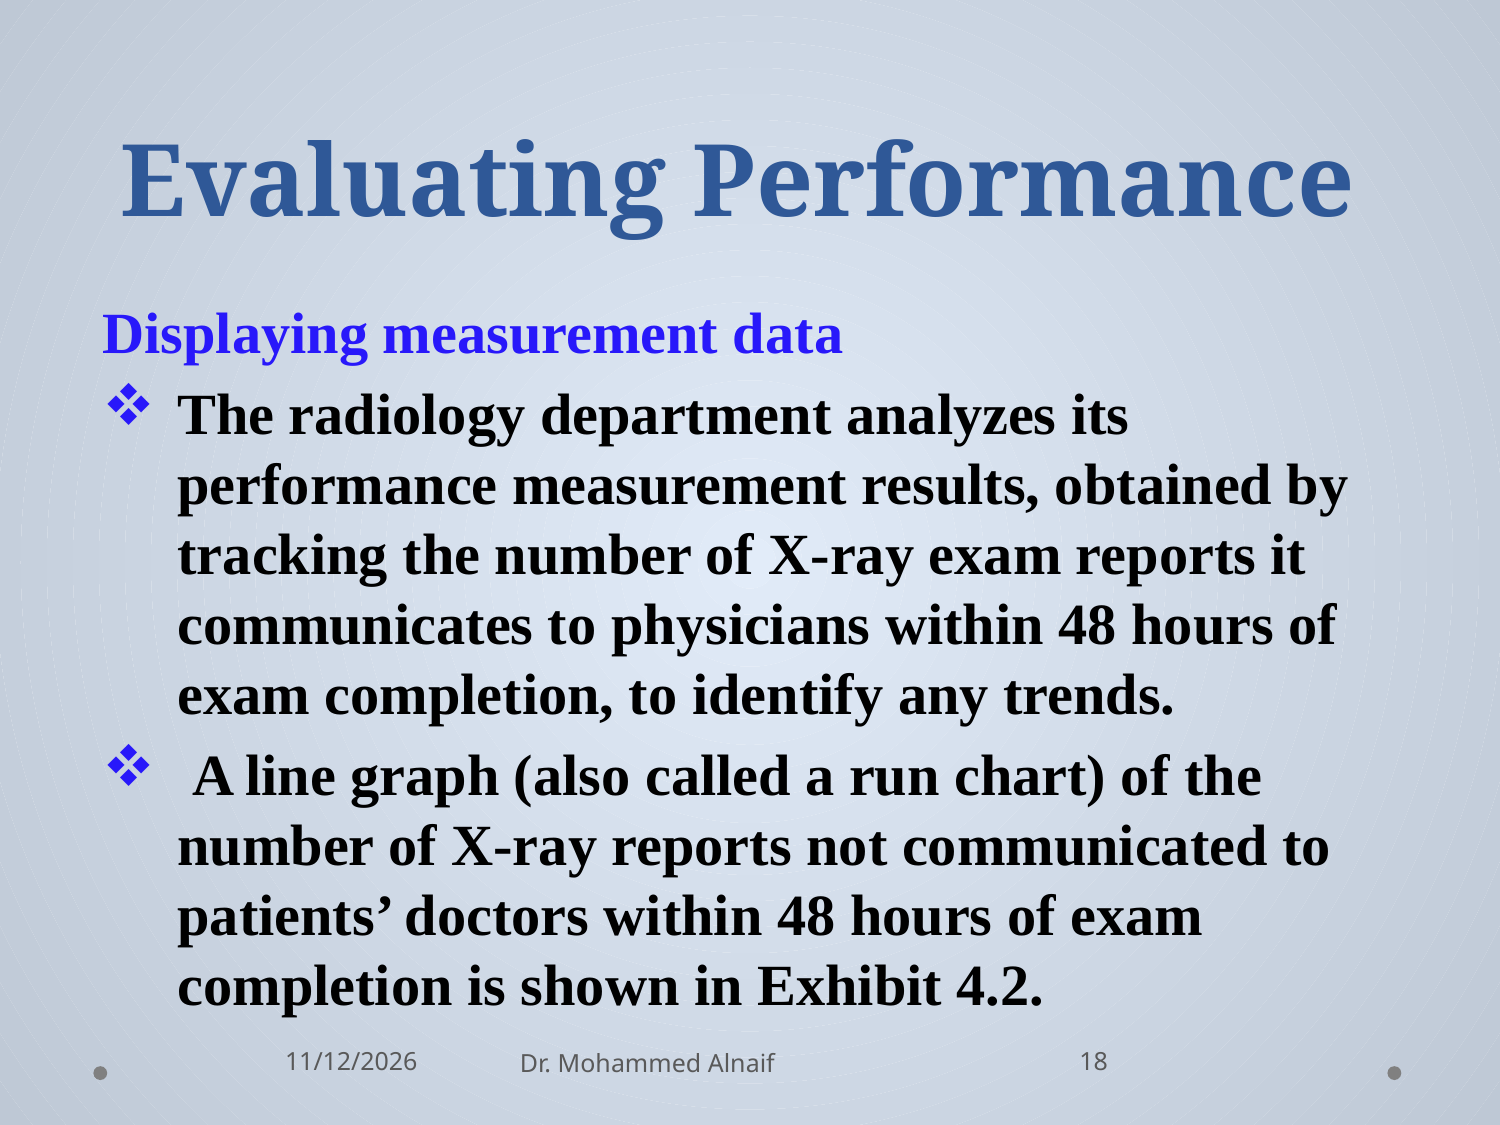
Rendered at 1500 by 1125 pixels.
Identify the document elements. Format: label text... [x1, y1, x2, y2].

title Evaluating Performance [100, 78, 1376, 244]
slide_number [75, 1025, 425, 1100]
footer Dr. Mohammed Alnaif [512, 1025, 988, 1100]
slide_number 18 [1074, 1025, 1425, 1100]
subtitle Displaying measurement data The radiology department analyzes its performance measurement results, obtained by tracking the number of X-ray exam reports it communicates to physicians within 48 hours of exam completion, to identify any trends. A line graph (also called a run chart) of the number of X-ray reports not communicated to patients’ doctors within 48 hours of exam completion is shown in Exhibit 4.2. [87, 287, 1388, 1038]
